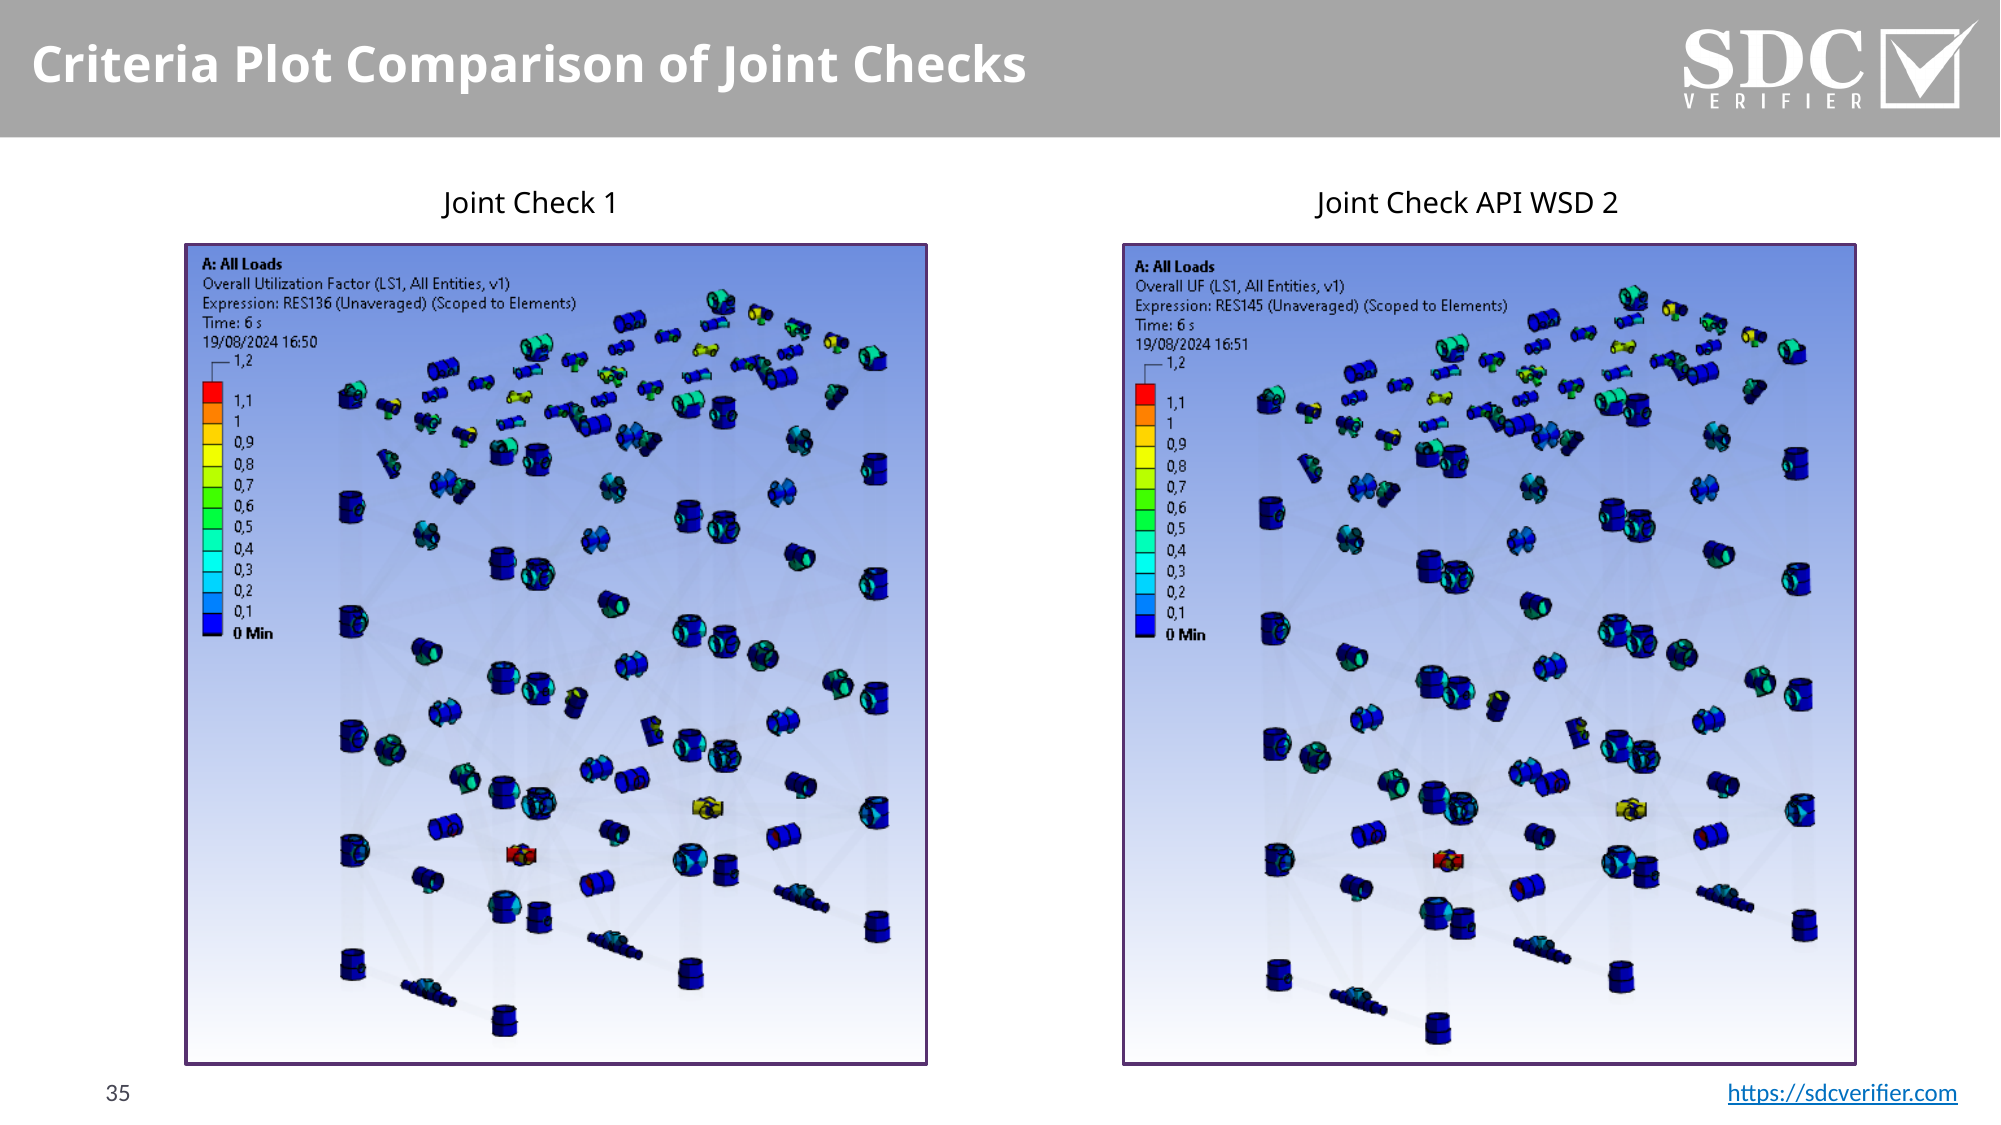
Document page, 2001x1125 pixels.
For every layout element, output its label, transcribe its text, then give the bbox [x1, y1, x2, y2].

title Criteria Plot Comparison of Joint Checks [16, 24, 1948, 113]
text_box Joint Check API WSD 2 [1237, 176, 1699, 227]
picture [1644, 0, 2000, 148]
picture [1124, 245, 1854, 1063]
text_box Joint Check 1 [301, 176, 763, 227]
slide_number 35 [1, 1061, 146, 1122]
picture [187, 245, 926, 1063]
